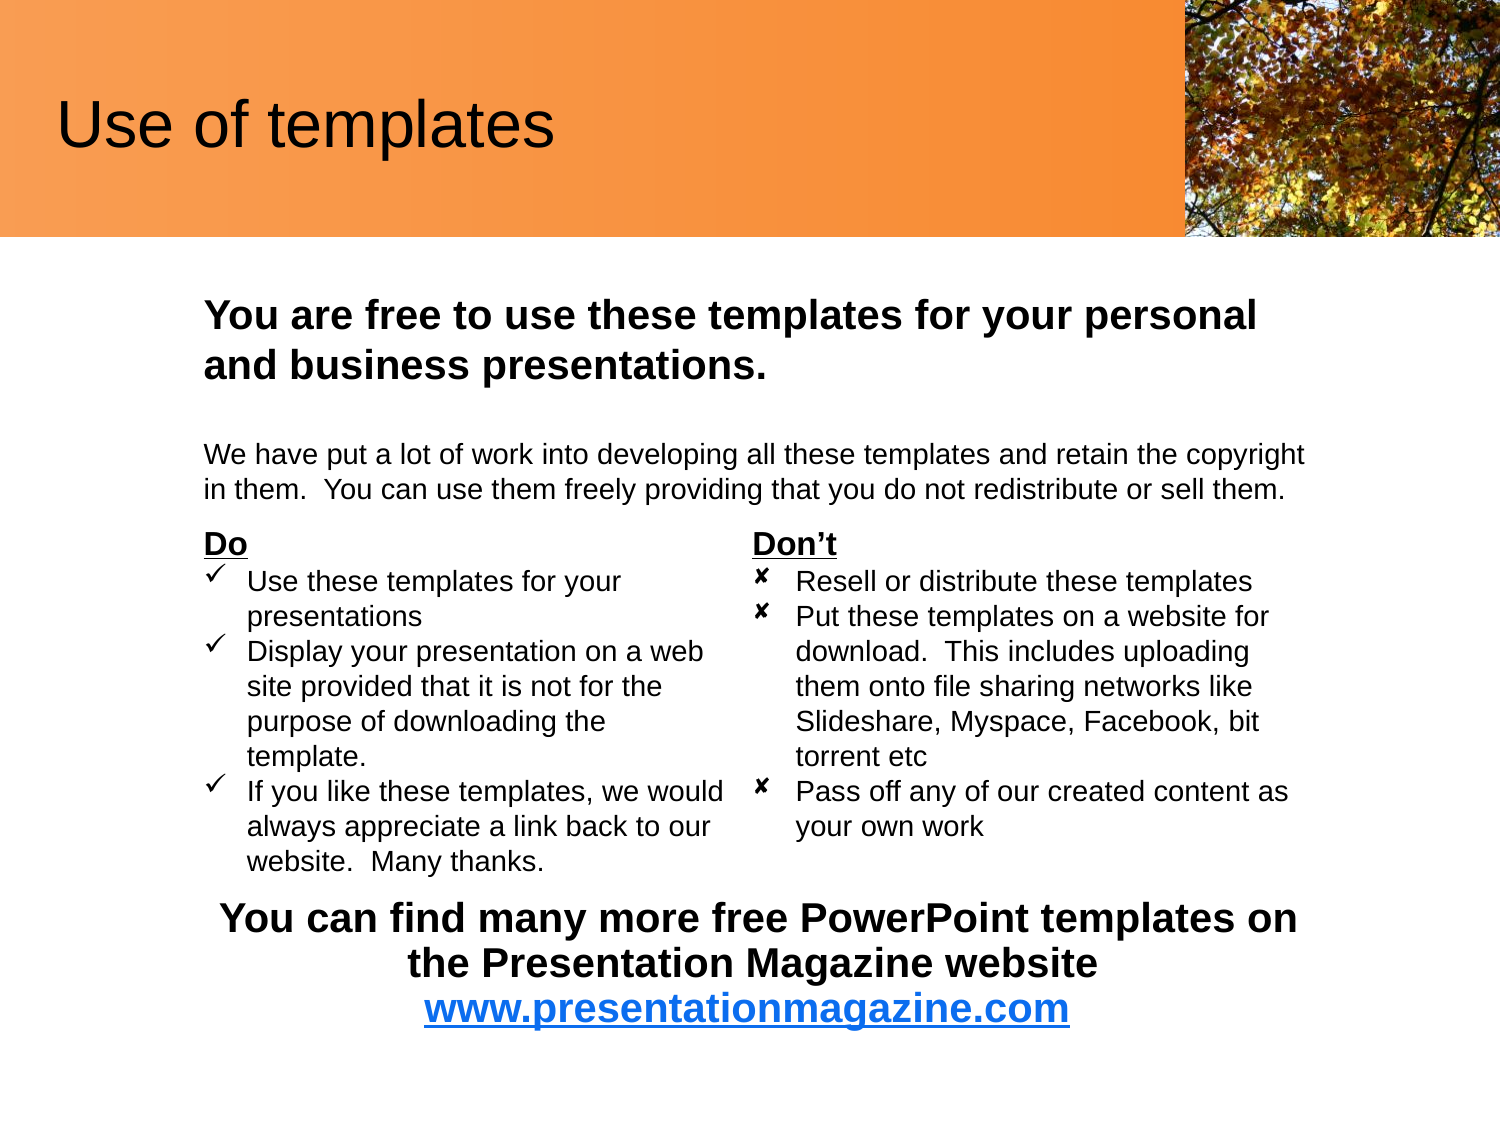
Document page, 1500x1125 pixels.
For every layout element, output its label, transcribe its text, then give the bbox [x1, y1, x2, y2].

text_box You are free to use these templates for your personal and business presentations. [188, 280, 1329, 396]
picture [1185, 0, 1500, 237]
text_box Do Use these templates for your presentations Display your presentation on a web site provided that it is not for the purpose of downloading the template. If you like these templates, we would always appreciate a link back to our website. Many thanks. [188, 515, 749, 889]
text_box Don’t Resell or distribute these templates Put these templates on a website for download. This includes uploading them onto file sharing networks like Slideshare, Myspace, Facebook, bit torrent etc Pass off any of our created content as your own work [737, 515, 1335, 850]
text_box [88, 208, 1436, 1083]
text_box We have put a lot of work into developing all these templates and retain the copyright in them. You can use them freely providing that you do not redistribute or sell them. [188, 427, 1325, 513]
text_box You can find many more free PowerPoint templates on the Presentation Magazine website www.presentationmagazine.com [171, 889, 1347, 1040]
title Use of templates [41, 45, 1164, 197]
